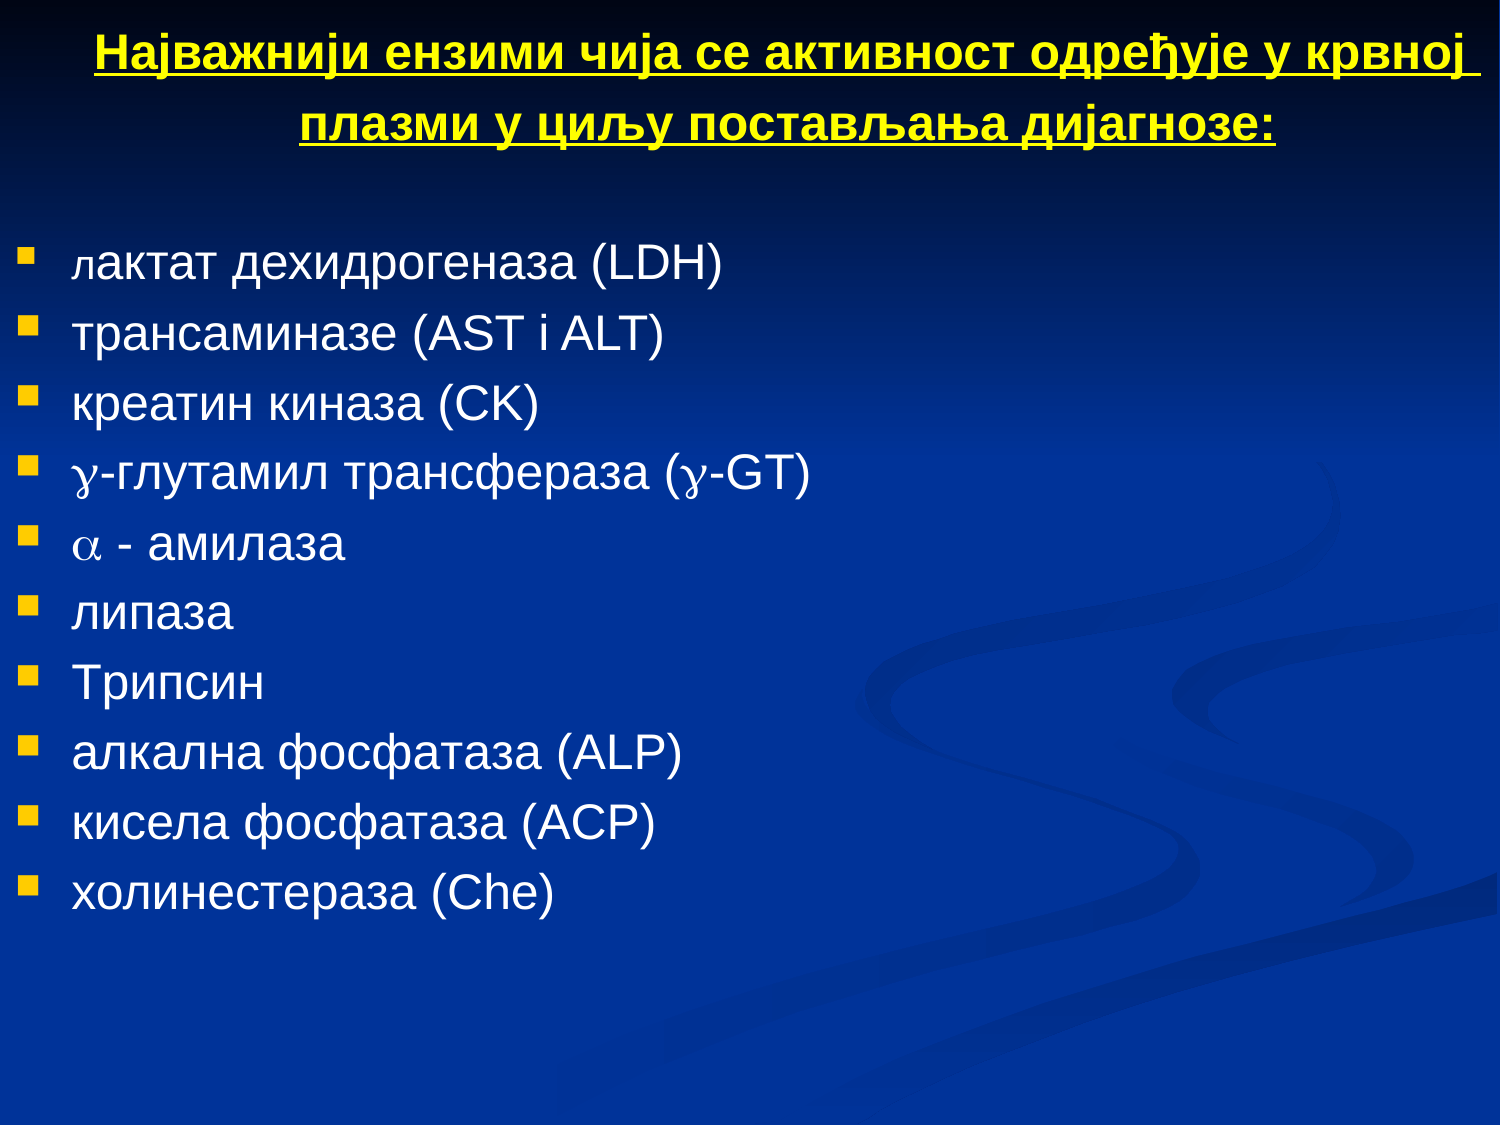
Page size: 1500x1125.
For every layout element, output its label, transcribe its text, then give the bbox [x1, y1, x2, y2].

list Најважнији ензими чија се активност одређује у крвној плазми у циљу постављања дијагнозе: лактат дехидрогенaзa (LDH) трансаминaзе (AST i ALT) креатин киназa (CK) -глутамил трансферaзa (-GT)  - амилaзa липазa Трипсин алкалнa фосфaтaзa (ALP) кисела фосфатaзa (ACP) холинестeразa (Che) [0, 12, 1500, 688]
